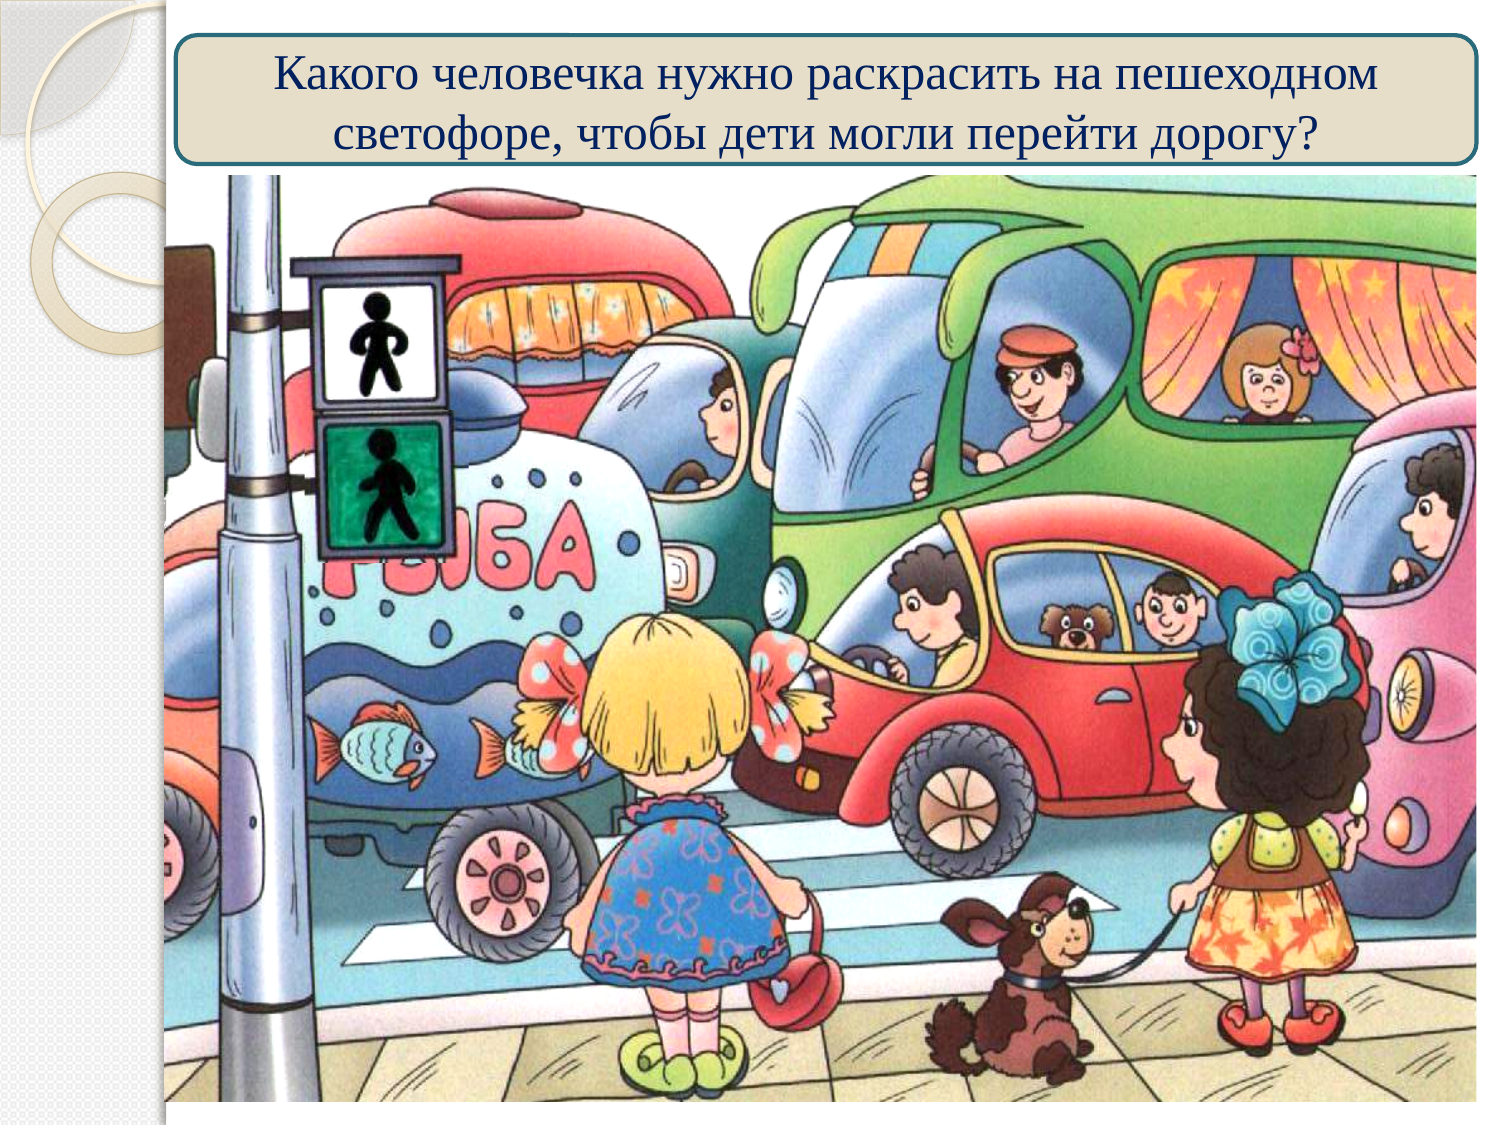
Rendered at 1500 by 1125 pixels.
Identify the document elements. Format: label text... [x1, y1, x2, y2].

text_box Какого человечка нужно раскрасить на пешеходном светофоре, чтобы дети могли перейти дорогу? [173, 32, 1479, 167]
picture [163, 175, 1477, 1102]
